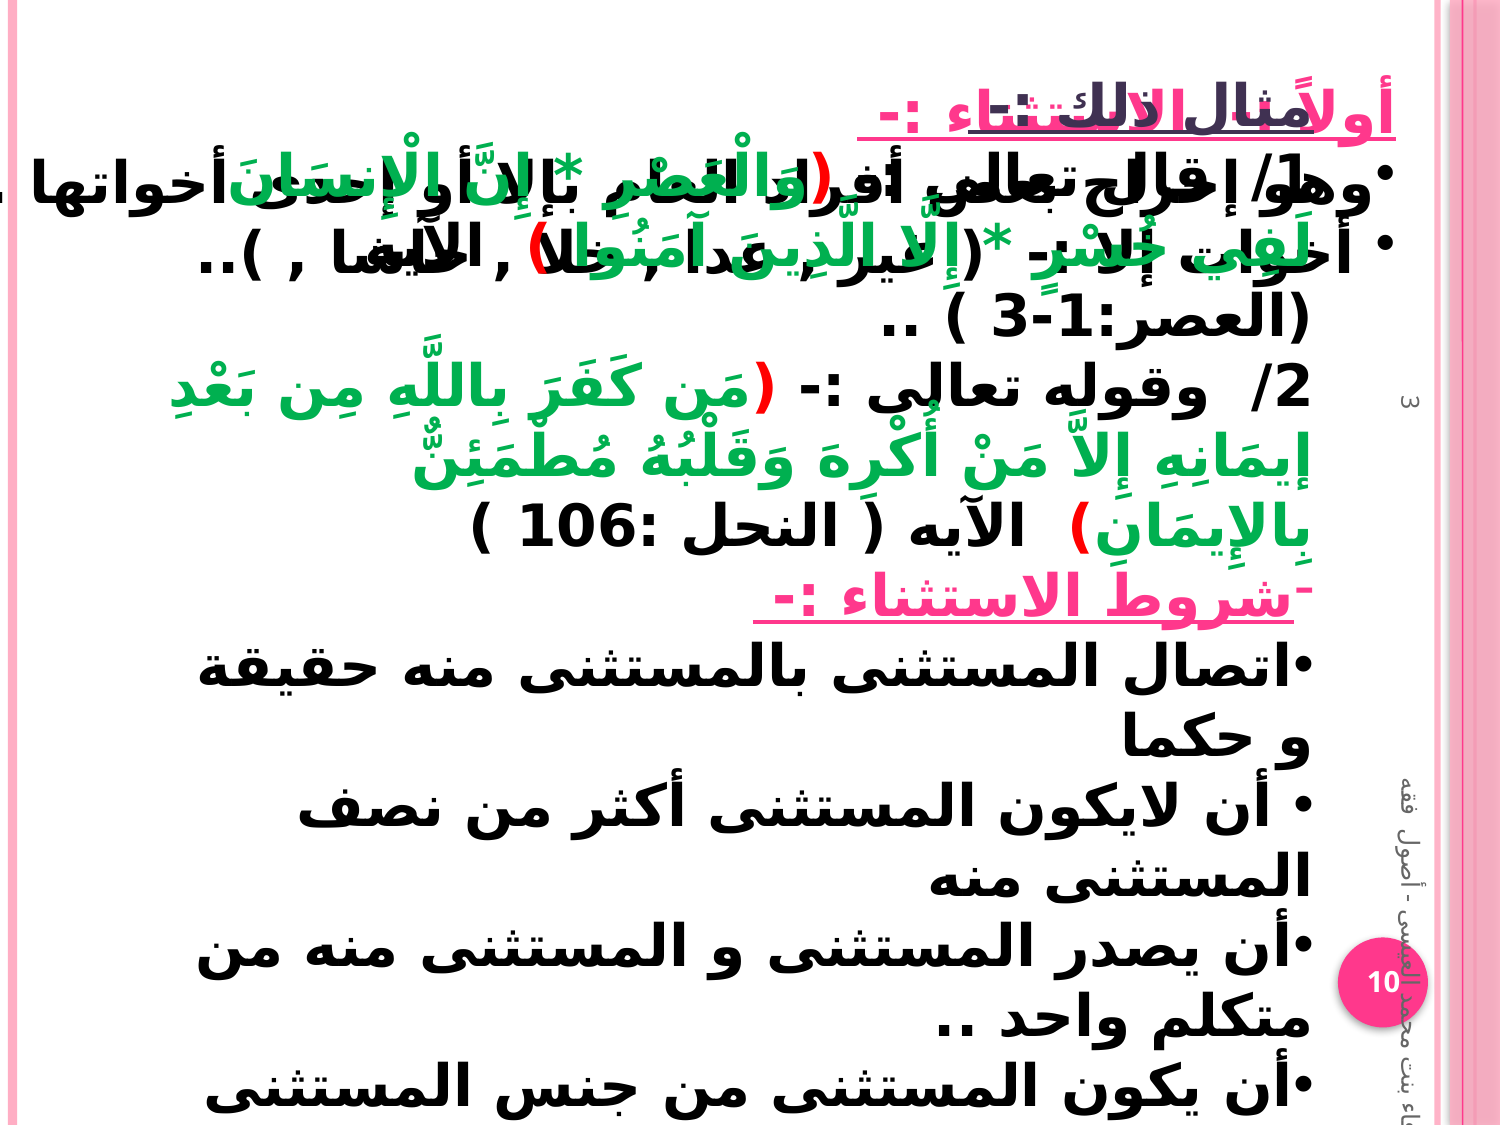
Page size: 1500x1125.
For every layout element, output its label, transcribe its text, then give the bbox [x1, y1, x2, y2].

text_box أولاً :- الاستثناء :- وهو إخراج بعض أفراد العام بإلا أو إحدى أخواتها .. أخوات إلا :- ( غير , عدا , خلا , حاشا , ).. [1329, 67, 1412, 293]
footer وفاء بنت محمد العيسى - أصول فقه 3 [1379, 380, 1440, 906]
text_box مثال ذلك :- 1/ قال تعالى :- (وَالْعَصْرِ * إِنَّ الْإِنسَانَ لَفِي خُسْرٍ * إِلَّا الَّذِينَ آمَنُوا ) الآيه (العصر:1-3 ) .. 2/ وقوله تعالى :- (مَن كَفَرَ بِاللَّهِ مِن بَعْدِ إيمَانِهِ إِلاَّ مَنْ أُكْرِهَ وَقَلْبُهُ مُطْمَئِنٌّ بِالإِيمَانِ) الآيه ( النحل :106 ) شروط الاستثناء :- اتصال المستثنى بالمستثنى منه حقيقة و حكما أن لايكون المستثنى أكثر من نصف المستثنى منه أن يصدر المستثنى و المستثنى منه من متكلم واحد .. أن يكون المستثنى من جنس المستثنى منه .. [147, 60, 1329, 1125]
slide_number 10 [1333, 940, 1434, 1027]
text_box أولاً :- الاستثناء :- وهو إخراج بعض أفراد العام بإلا أو إحدى أخواتها .. أخوات إلا :- ( غير , عدا , خلا , حاشا , ).. [0, 67, 147, 293]
